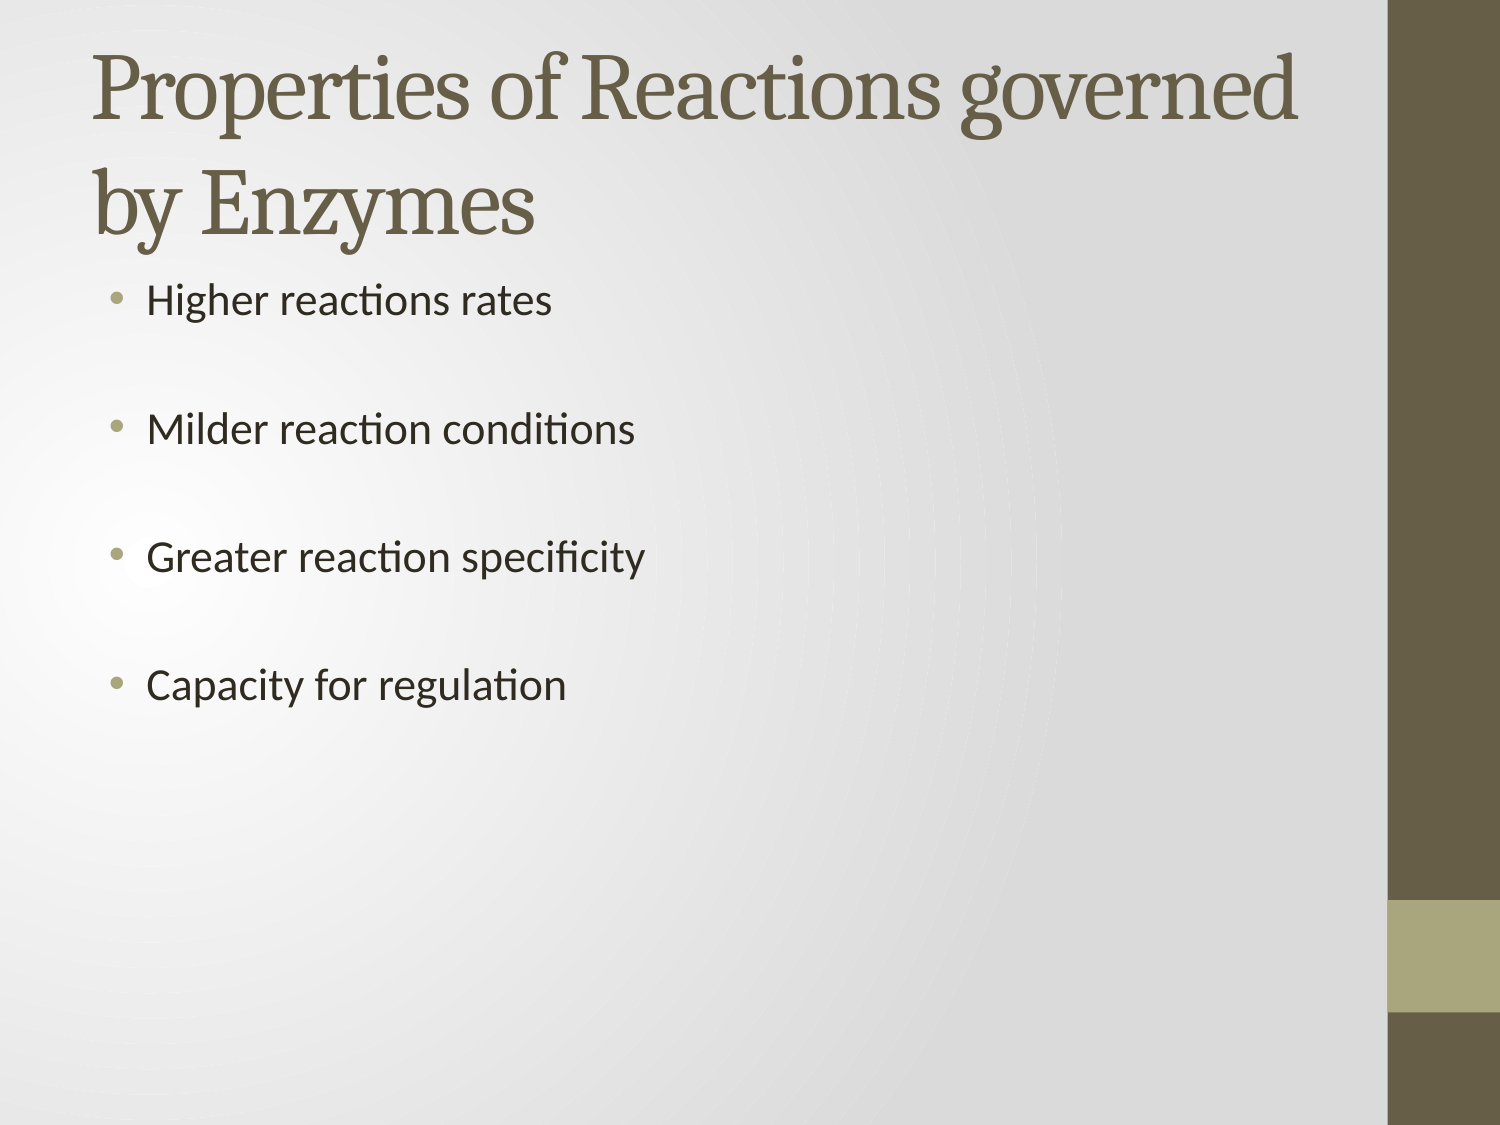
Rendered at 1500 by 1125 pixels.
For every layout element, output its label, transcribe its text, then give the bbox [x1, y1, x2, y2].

list Higher reactions rates Milder reaction conditions Greater reaction specificity Capacity for regulation [75, 262, 1325, 1050]
title Properties of Reactions governed by Enzymes [75, 45, 1325, 233]
